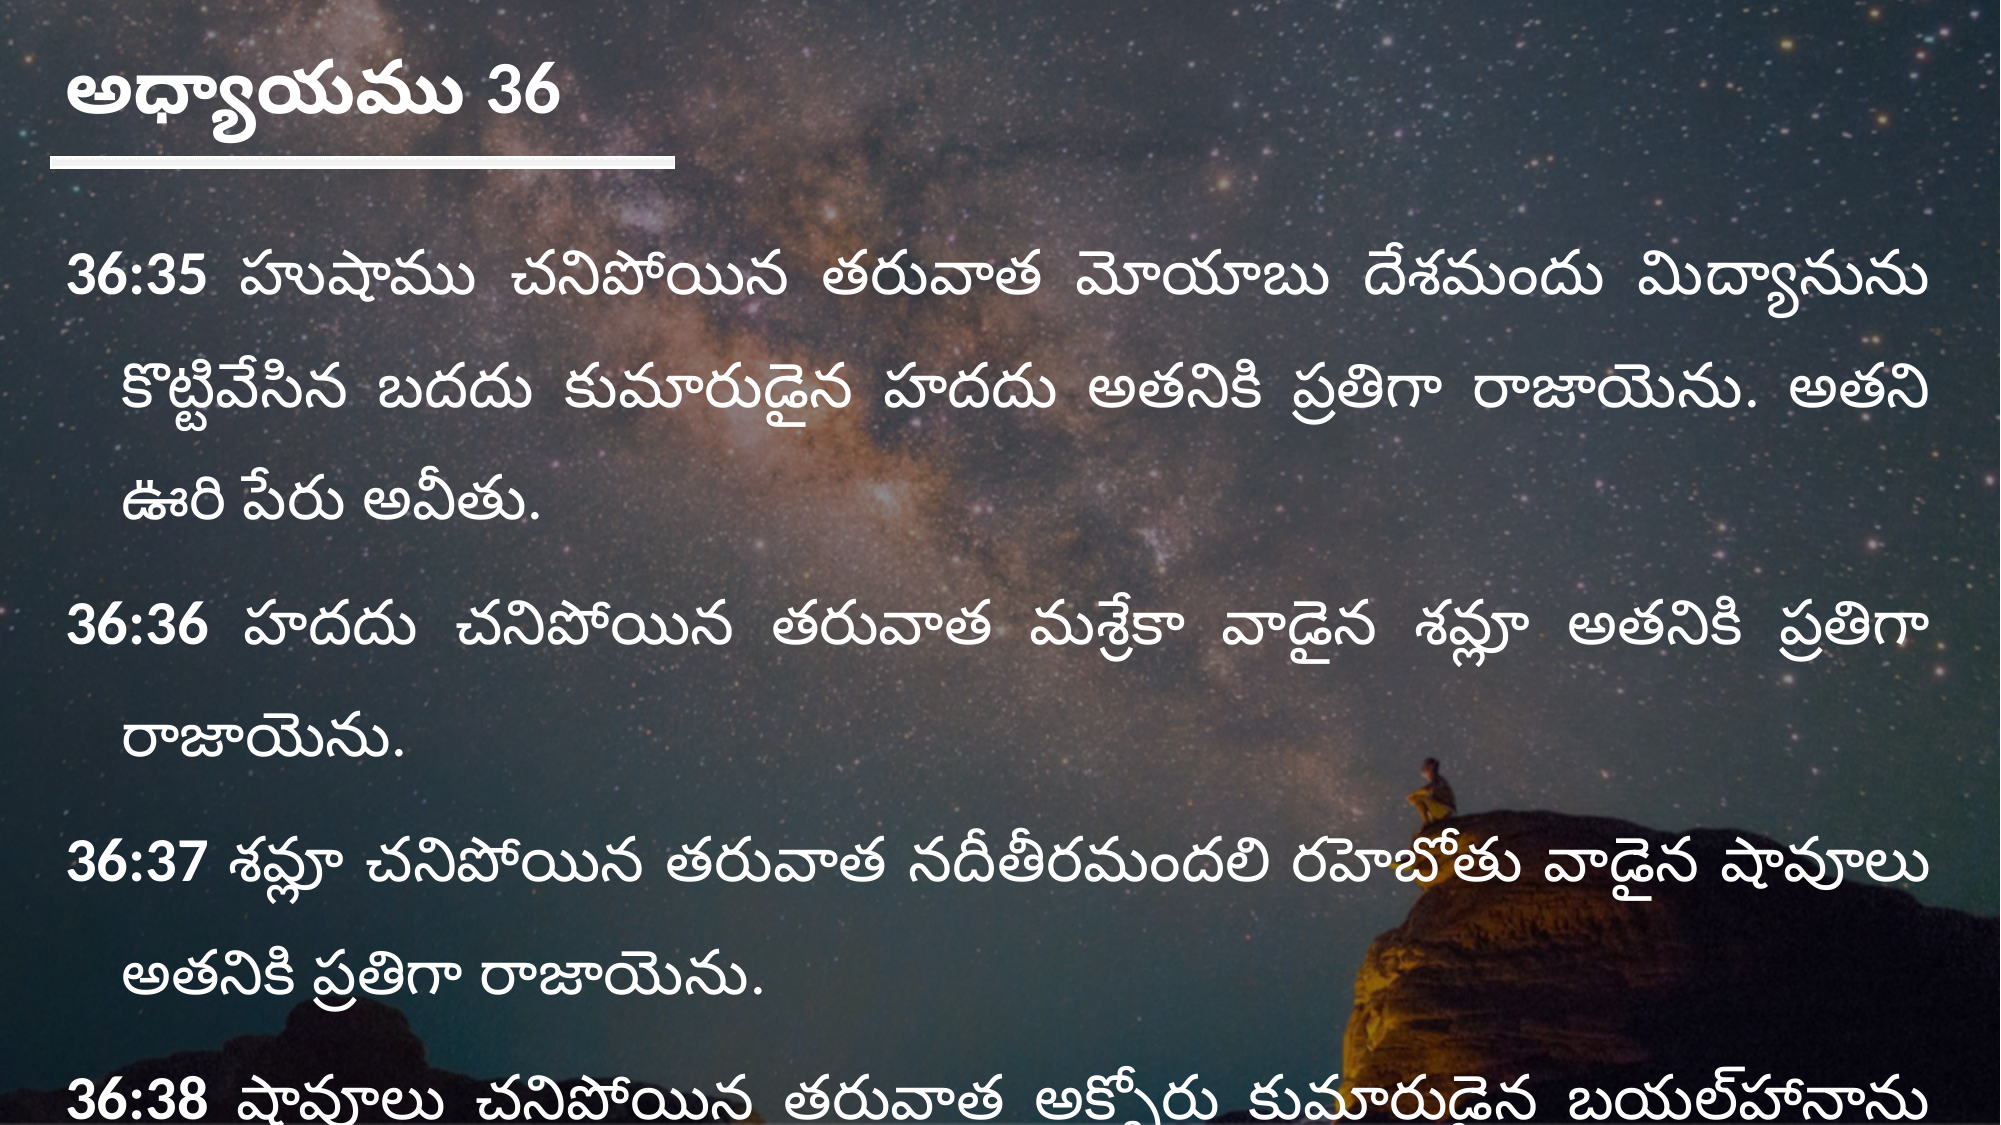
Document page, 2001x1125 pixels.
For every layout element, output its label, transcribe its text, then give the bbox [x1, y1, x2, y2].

picture [0, 0, 2000, 1125]
title అధ్యాయము 36 [50, 0, 1925, 167]
list 36:35 హుషాము చనిపోయిన తరువాత మోయాబు దేశమందు మిద్యానును కొట్టివేసిన బదదు కుమారుడైన హదదు అతనికి ప్రతిగా రాజాయెను. అతని ఊరి పేరు అవీతు. 36:36 హదదు చనిపోయిన తరువాత మశ్రేకా వాడైన శవ్లూ అతనికి ప్రతిగా రాజాయెను. 36:37 శవ్లూ చనిపోయిన తరువాత నదీతీరమందలి రహెబోతు వాడైన షావూలు అతనికి ప్రతిగా రాజాయెను. 36:38 షావూలు చనిపోయిన తరువాత అక్బోరు కుమారుడైన బయల్‌హానాను అతనికి ప్రతిగా రాజాయెను. [50, 187, 1946, 1063]
